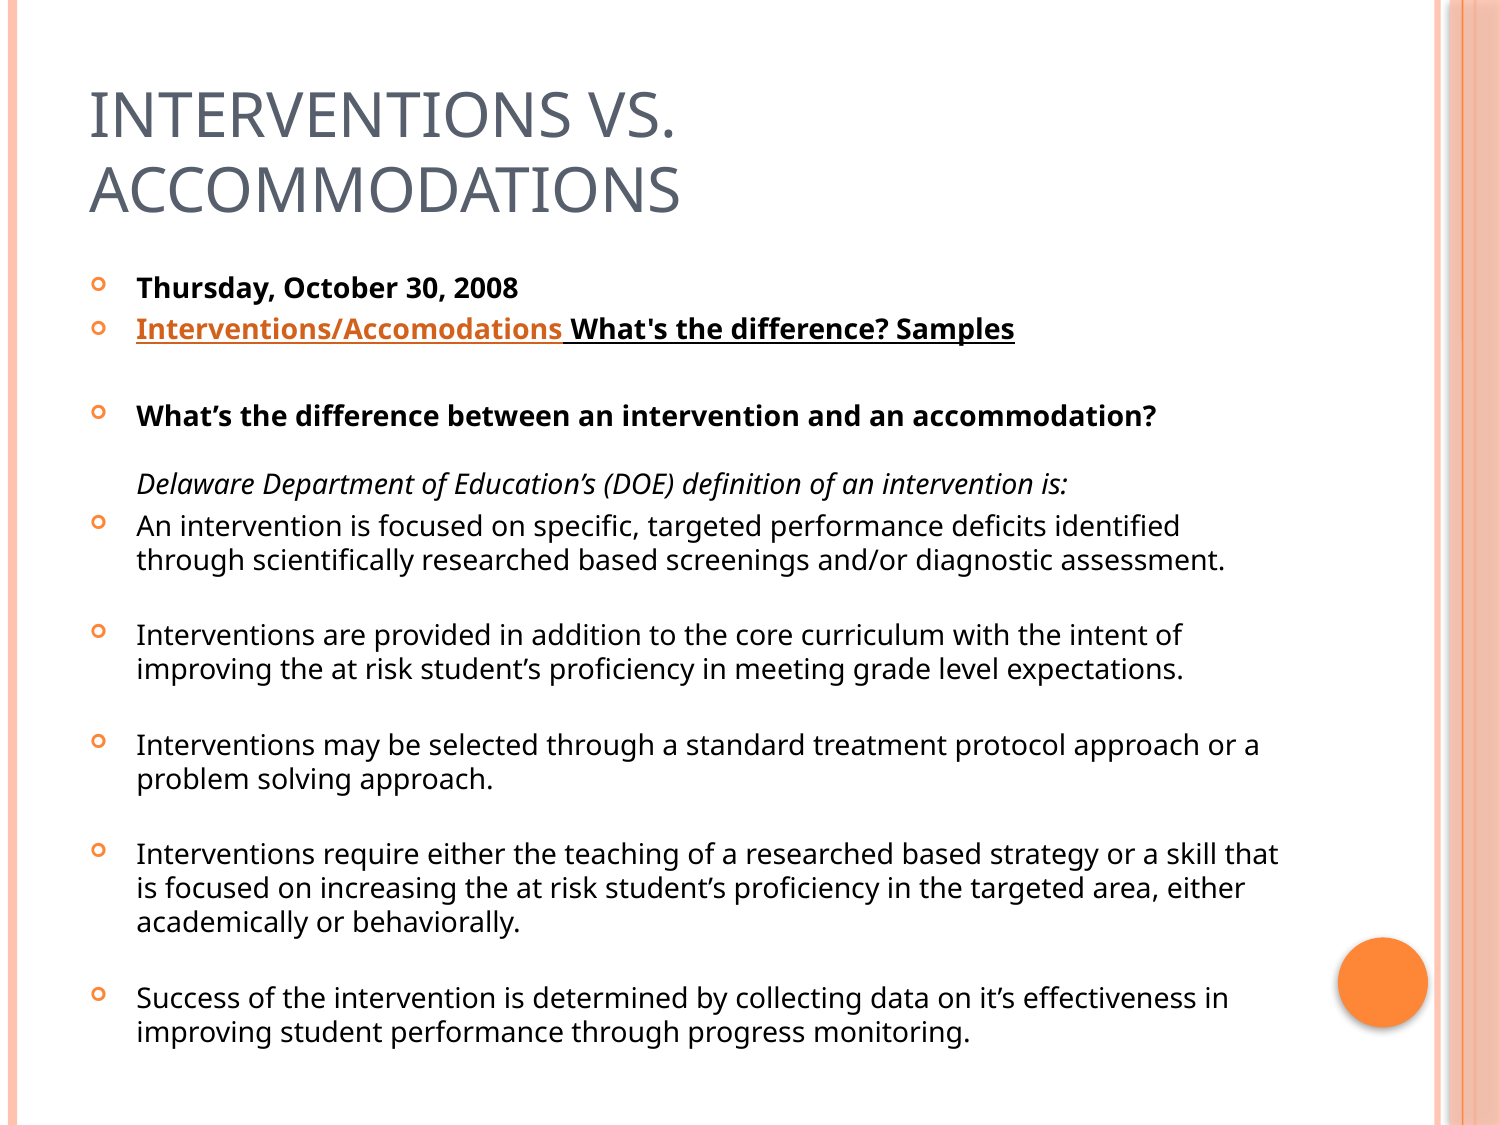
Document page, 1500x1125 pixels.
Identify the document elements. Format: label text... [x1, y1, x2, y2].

list Thursday, October 30, 2008 Interventions/Accomodations What's the difference? Samples What’s the difference between an intervention and an accommodation? Delaware Department of Education’s (DOE) definition of an intervention is: An intervention is focused on specific, targeted performance deficits identified through scientifically researched based screenings and/or diagnostic assessment. Interventions are provided in addition to the core curriculum with the intent of improving the at risk student’s proficiency in meeting grade level expectations. Interventions may be selected through a standard treatment protocol approach or a problem solving approach. Interventions require either the teaching of a researched based strategy or a skill that is focused on increasing the at risk student’s proficiency in the targeted area, either academically or behaviorally. Success of the intervention is determined by collecting data on it’s effectiveness in improving student performance through progress monitoring. [75, 262, 1300, 1062]
title Interventions vs. Accommodations [75, 45, 1300, 233]
